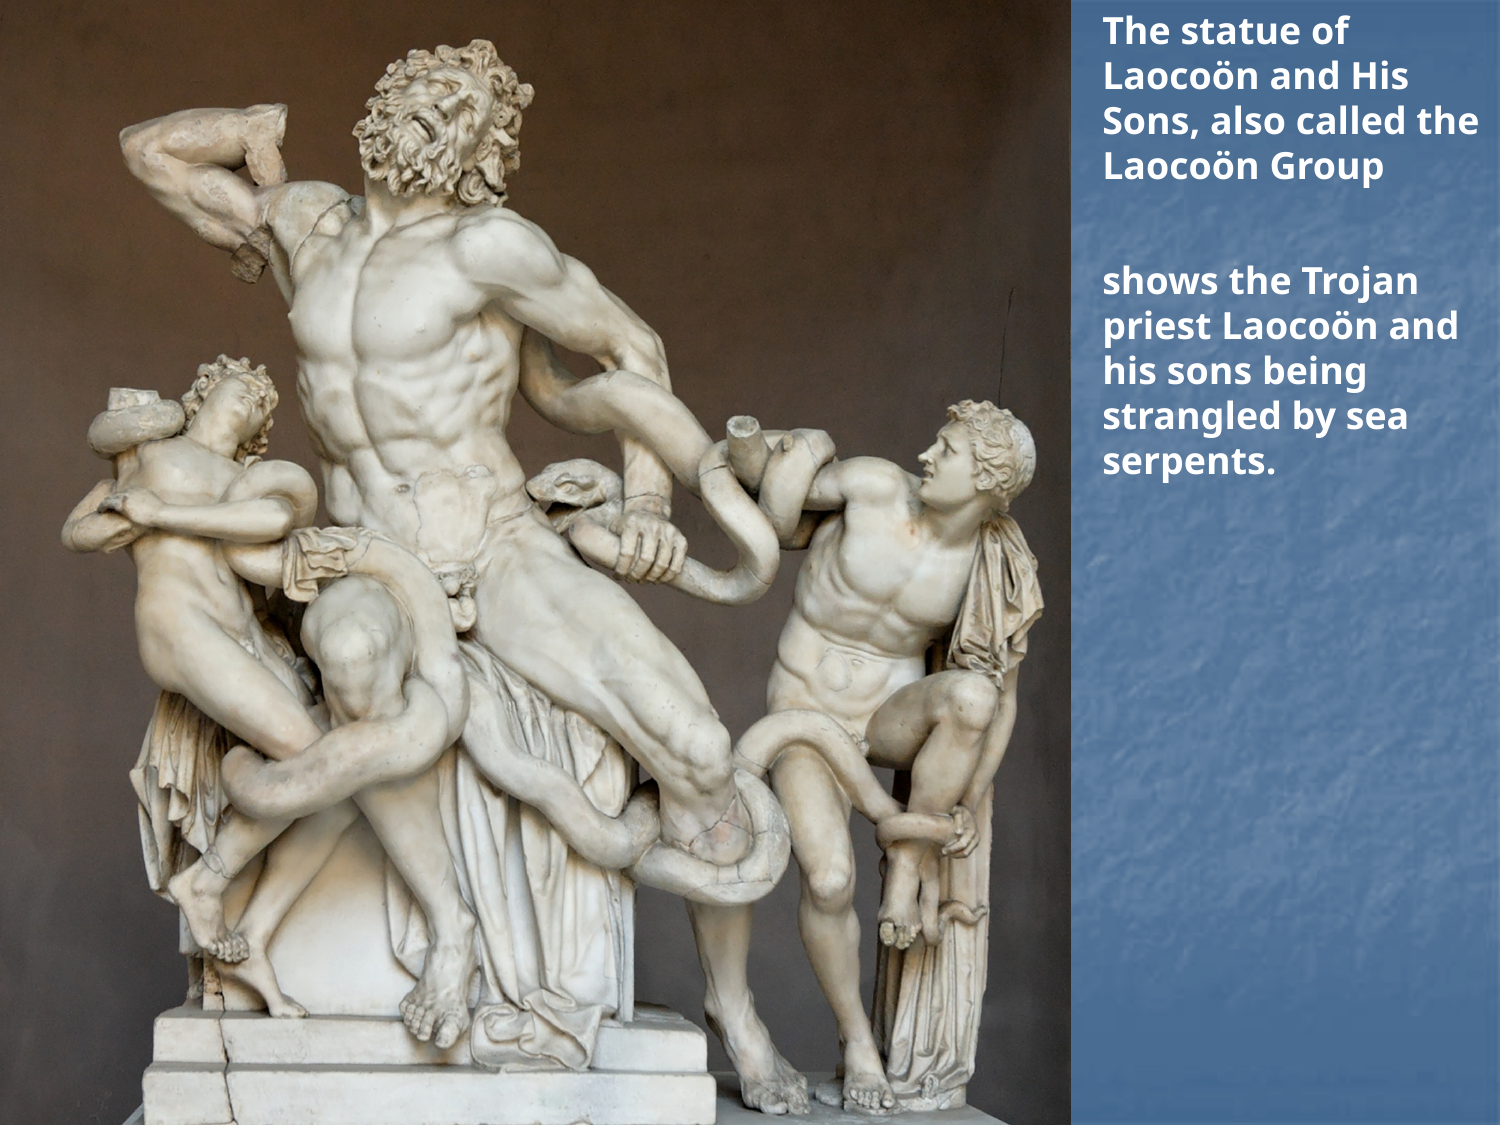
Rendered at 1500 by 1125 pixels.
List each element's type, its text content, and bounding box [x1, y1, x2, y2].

picture [0, 0, 1072, 1125]
text_box The statue of Laocoön and His Sons, also called the Laocoön Group shows the Trojan priest Laocoön and his sons being strangled by sea serpents. [1087, 0, 1500, 490]
